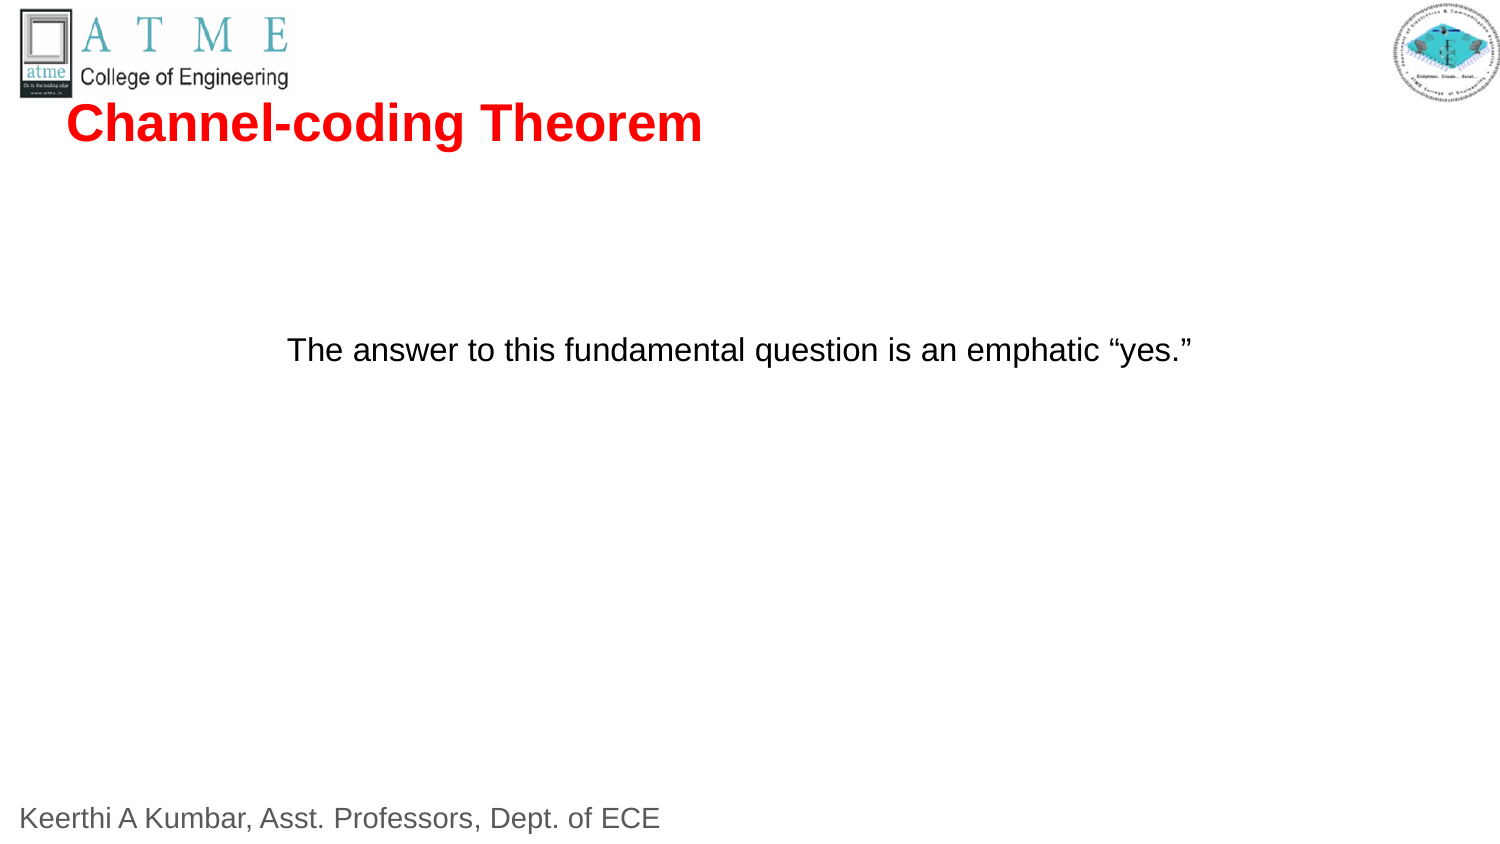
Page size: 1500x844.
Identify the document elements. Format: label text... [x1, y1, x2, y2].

list The answer to this fundamental question is an emphatic “yes.” [32, 307, 1431, 384]
title Channel-coding Theorem [51, 72, 1449, 167]
picture [1389, 1, 1500, 104]
picture [17, 6, 295, 99]
